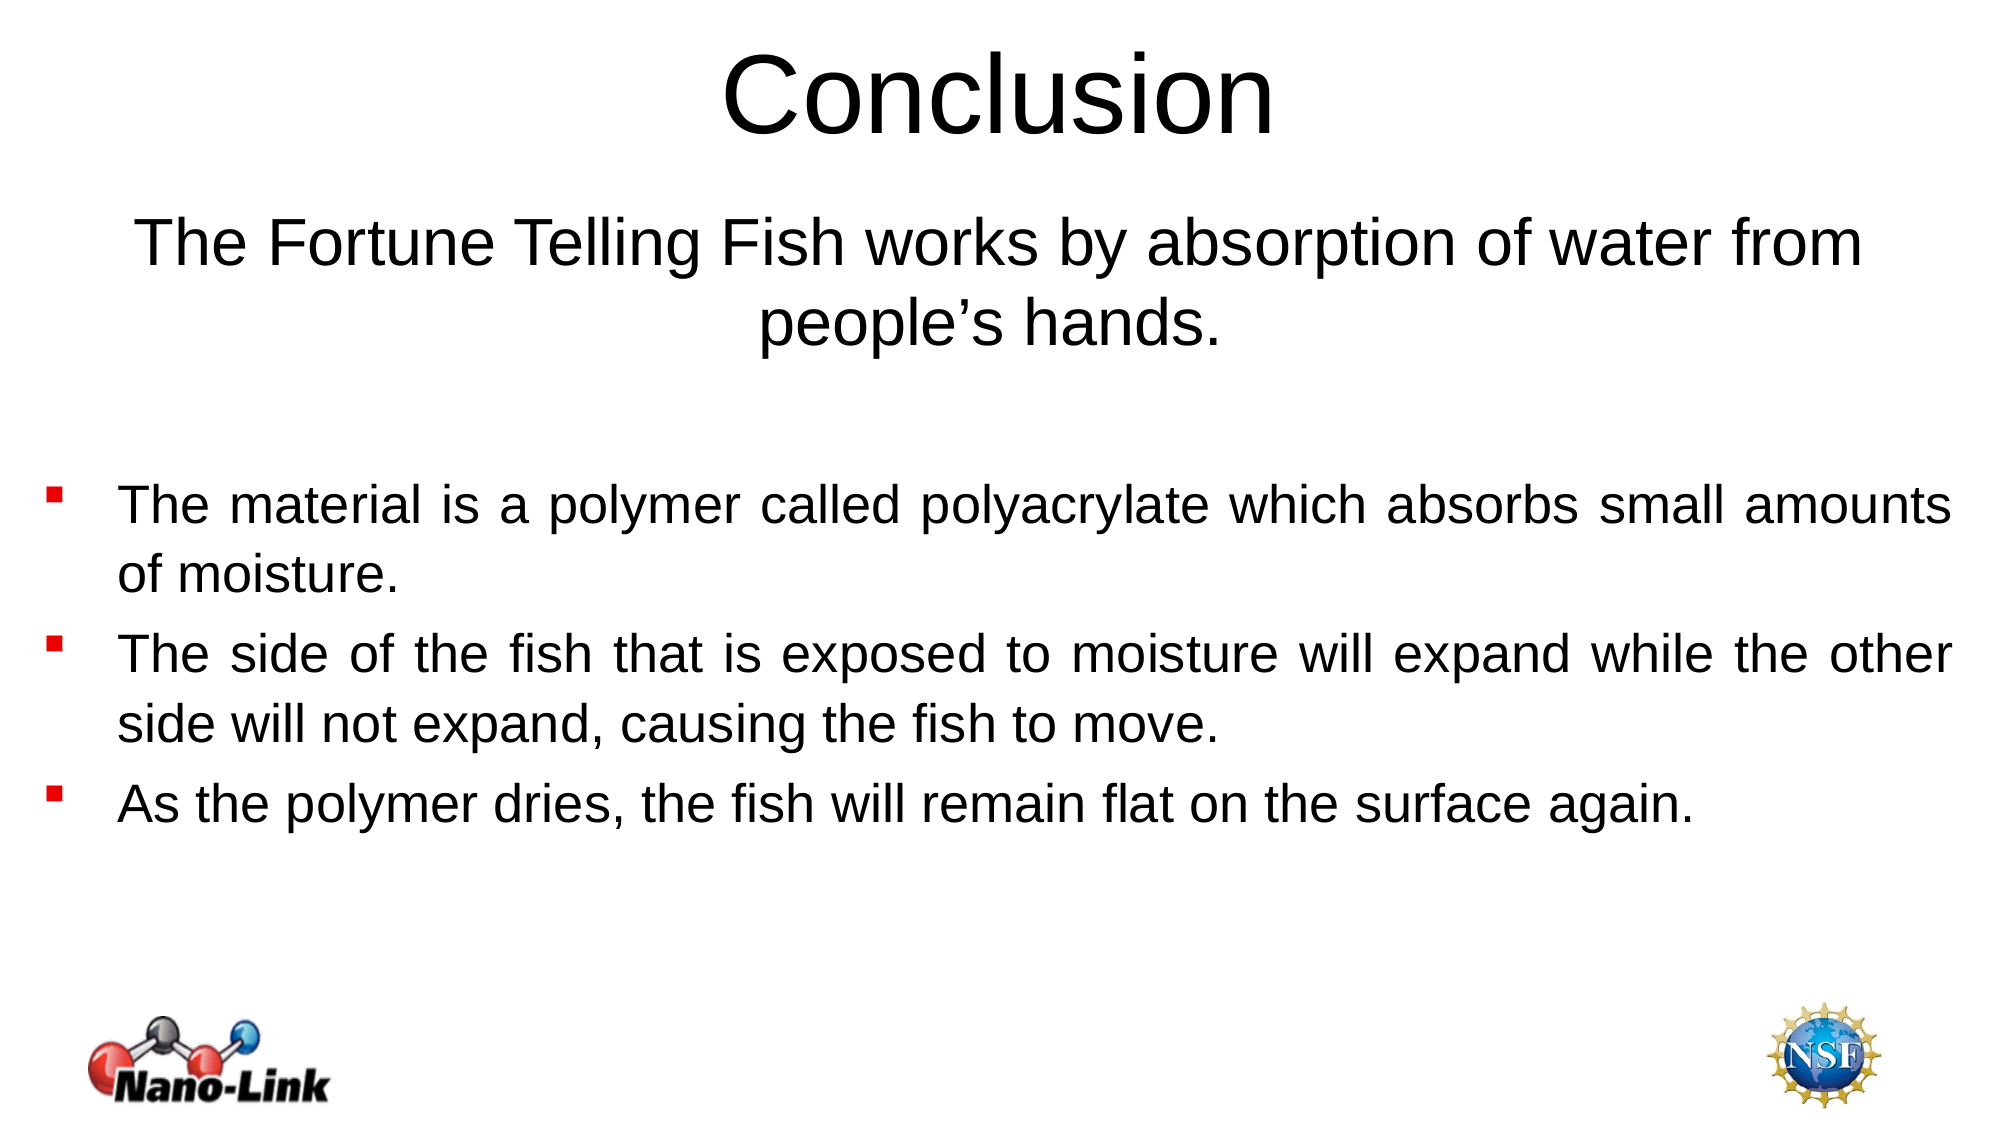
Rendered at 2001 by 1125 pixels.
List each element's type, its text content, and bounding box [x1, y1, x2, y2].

text_box Conclusion [0, 5, 2000, 191]
picture [1765, 1000, 1882, 1109]
text_box The material is a polymer called polyacrylate which absorbs small amounts of moisture. The side of the fish that is exposed to moisture will expand while the other side will not expand, causing the fish to move. As the polymer dries, the fish will remain flat on the surface again. [27, 456, 1971, 841]
text_box The Fortune Telling Fish works by absorption of water from people’s hands. [0, 191, 2000, 367]
picture [88, 1016, 337, 1109]
